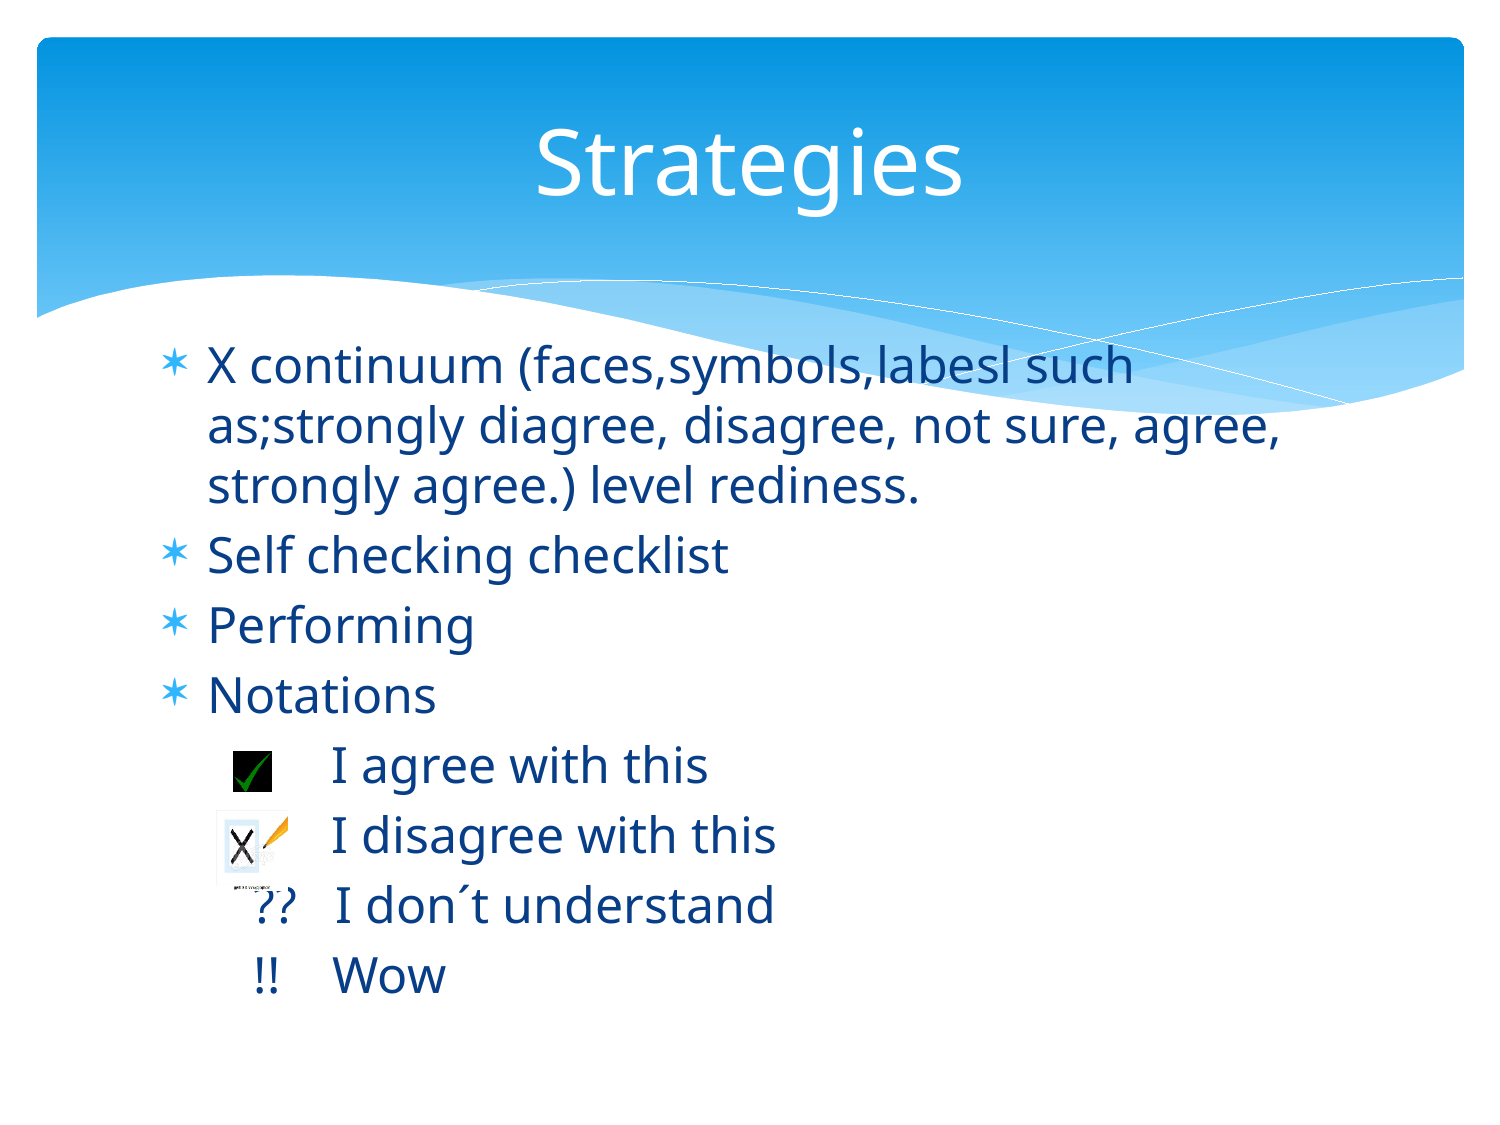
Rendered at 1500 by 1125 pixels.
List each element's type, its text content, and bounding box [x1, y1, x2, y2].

title Strategies [75, 55, 1425, 261]
list X continuum (faces,symbols,labesl such as;strongly diagree, disagree, not sure, agree, strongly agree.) level rediness. Self checking checklist Performing Notations I agree with this I disagree with this ?? I don´t understand !! Wow [147, 326, 1363, 1035]
picture [232, 751, 272, 792]
picture [216, 810, 288, 891]
